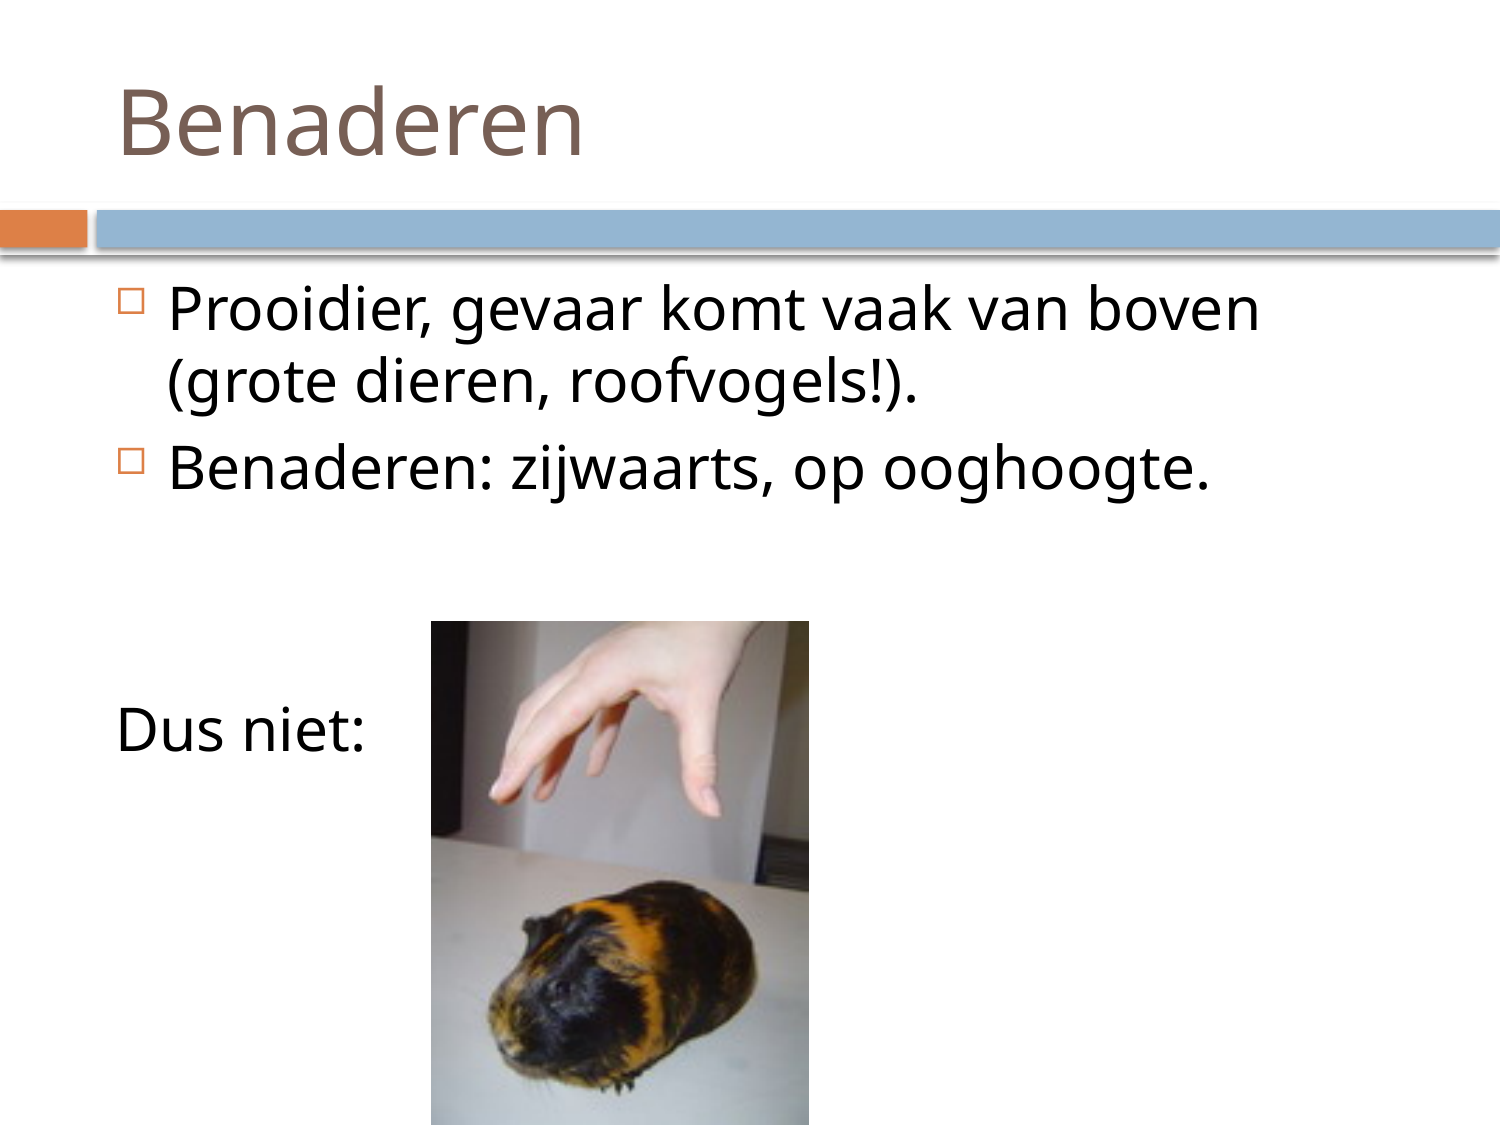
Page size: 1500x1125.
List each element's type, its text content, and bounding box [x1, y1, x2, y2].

list Prooidier, gevaar komt vaak van boven (grote dieren, roofvogels!). Benaderen: zijwaarts, op ooghoogte. Dus niet: [100, 262, 1438, 1000]
picture [431, 621, 810, 1125]
title Benaderen [100, 37, 1438, 200]
